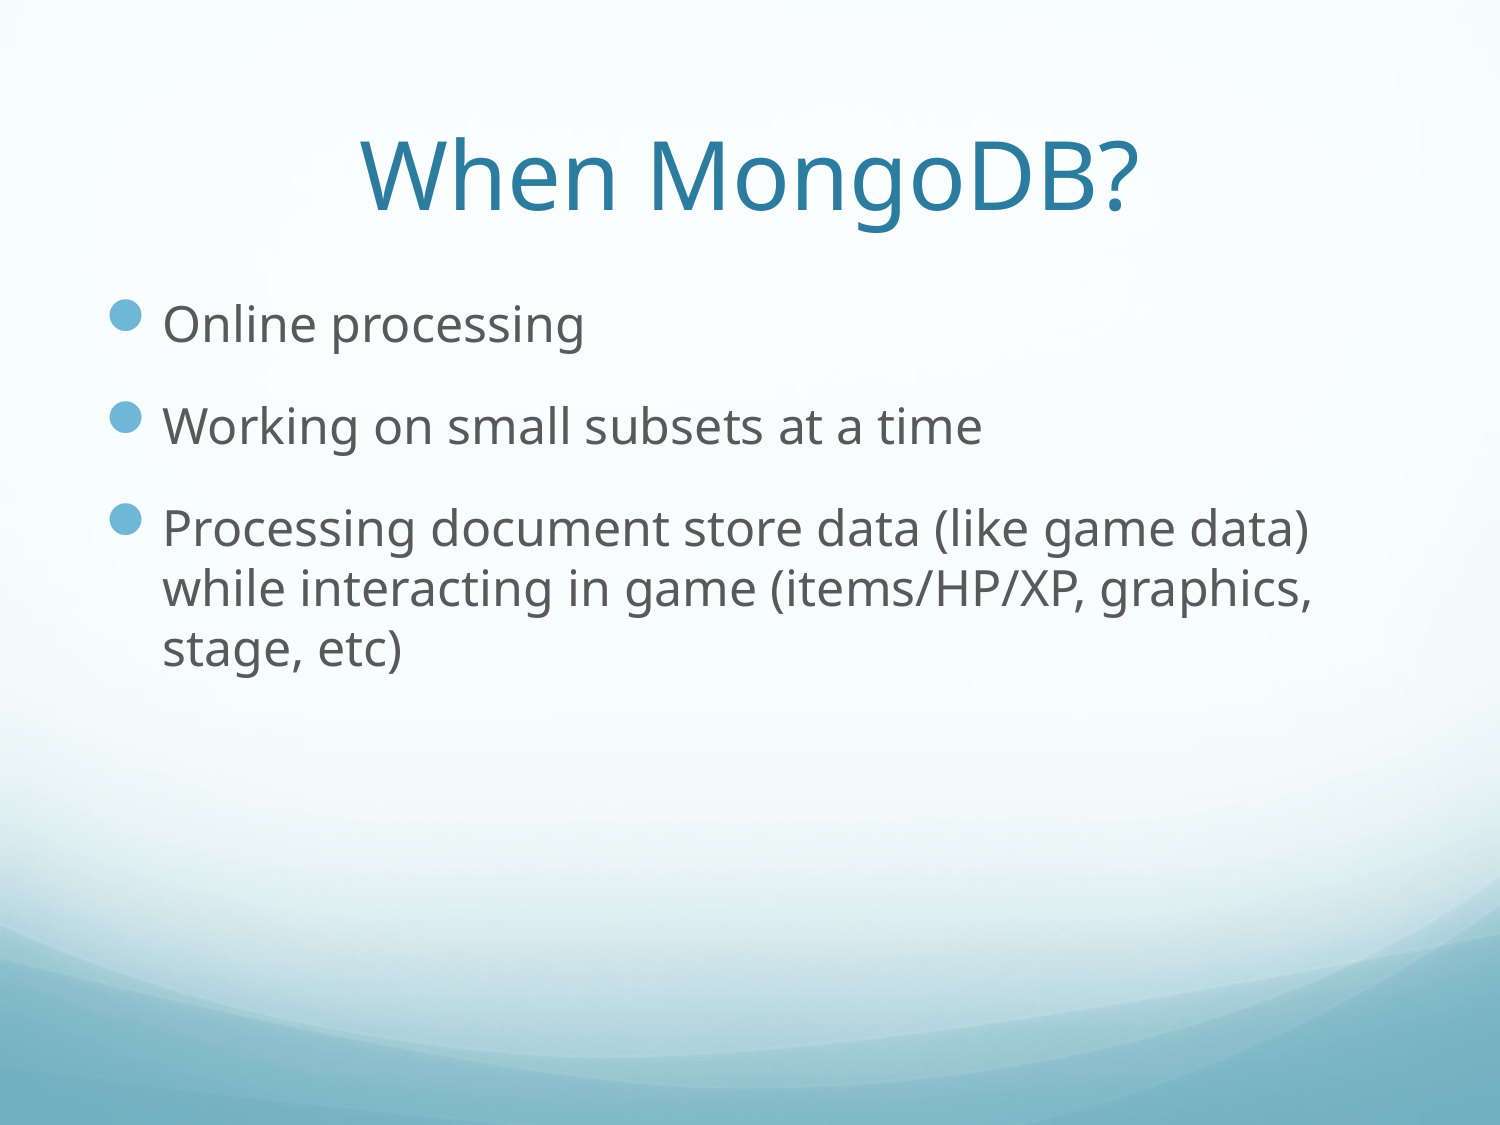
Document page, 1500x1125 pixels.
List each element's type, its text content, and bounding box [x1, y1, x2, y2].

text_box Online processing Working on small subsets at a time Processing document store data (like game data) while interacting in game (items/HP/XP, graphics, stage, etc) [90, 285, 1410, 998]
title When MongoDB? [90, 17, 1410, 237]
